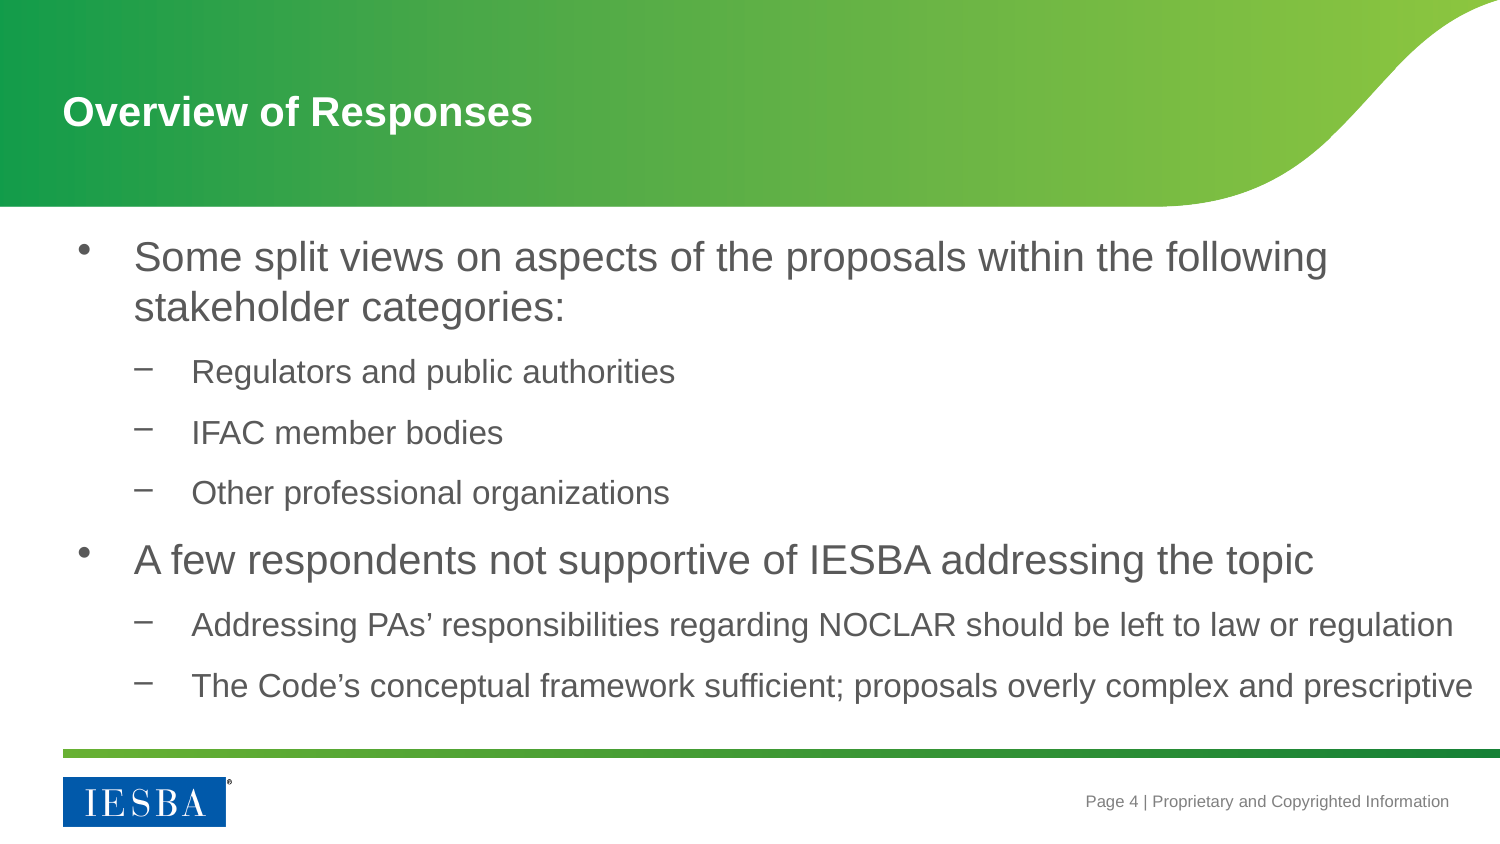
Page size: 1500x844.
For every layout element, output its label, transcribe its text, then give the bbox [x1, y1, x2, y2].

list Some split views on aspects of the proposals within the following stakeholder categories: Regulators and public authorities IFAC member bodies Other professional organizations A few respondents not supportive of IESBA addressing the topic Addressing PAs’ responsibilities regarding NOCLAR should be left to law or regulation The Code’s conceptual framework sufficient; proposals overly complex and prescriptive [62, 221, 1500, 760]
picture [63, 777, 232, 827]
picture [0, 0, 1500, 207]
title Overview of Responses [62, 46, 1300, 172]
